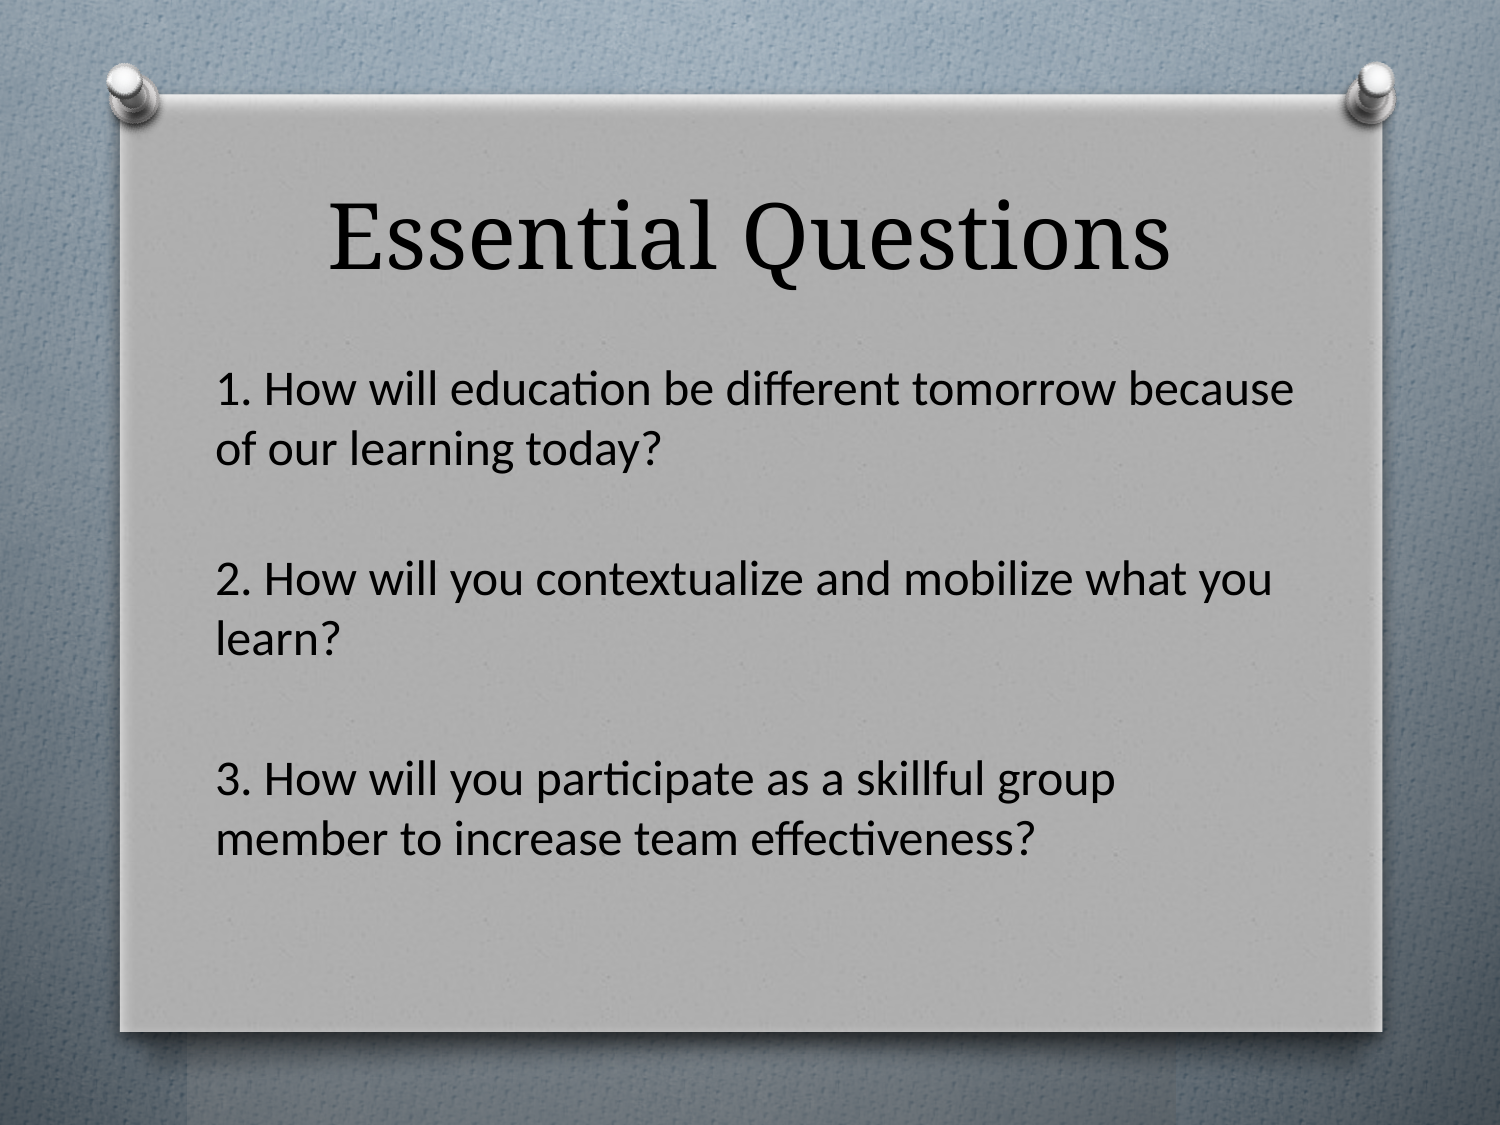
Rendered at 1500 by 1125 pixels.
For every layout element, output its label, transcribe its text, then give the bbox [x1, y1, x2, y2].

picture [75, 29, 198, 153]
picture [1317, 35, 1439, 156]
list 1. How will education be different tomorrow because of our learning today? ‍‍‍2. How will you contextualize and mobilize what you learn? ‍‍‍3. How will you participate as a skillful group member to increase team effectiveness? [200, 347, 1313, 939]
title Essential Questions [179, 134, 1323, 332]
